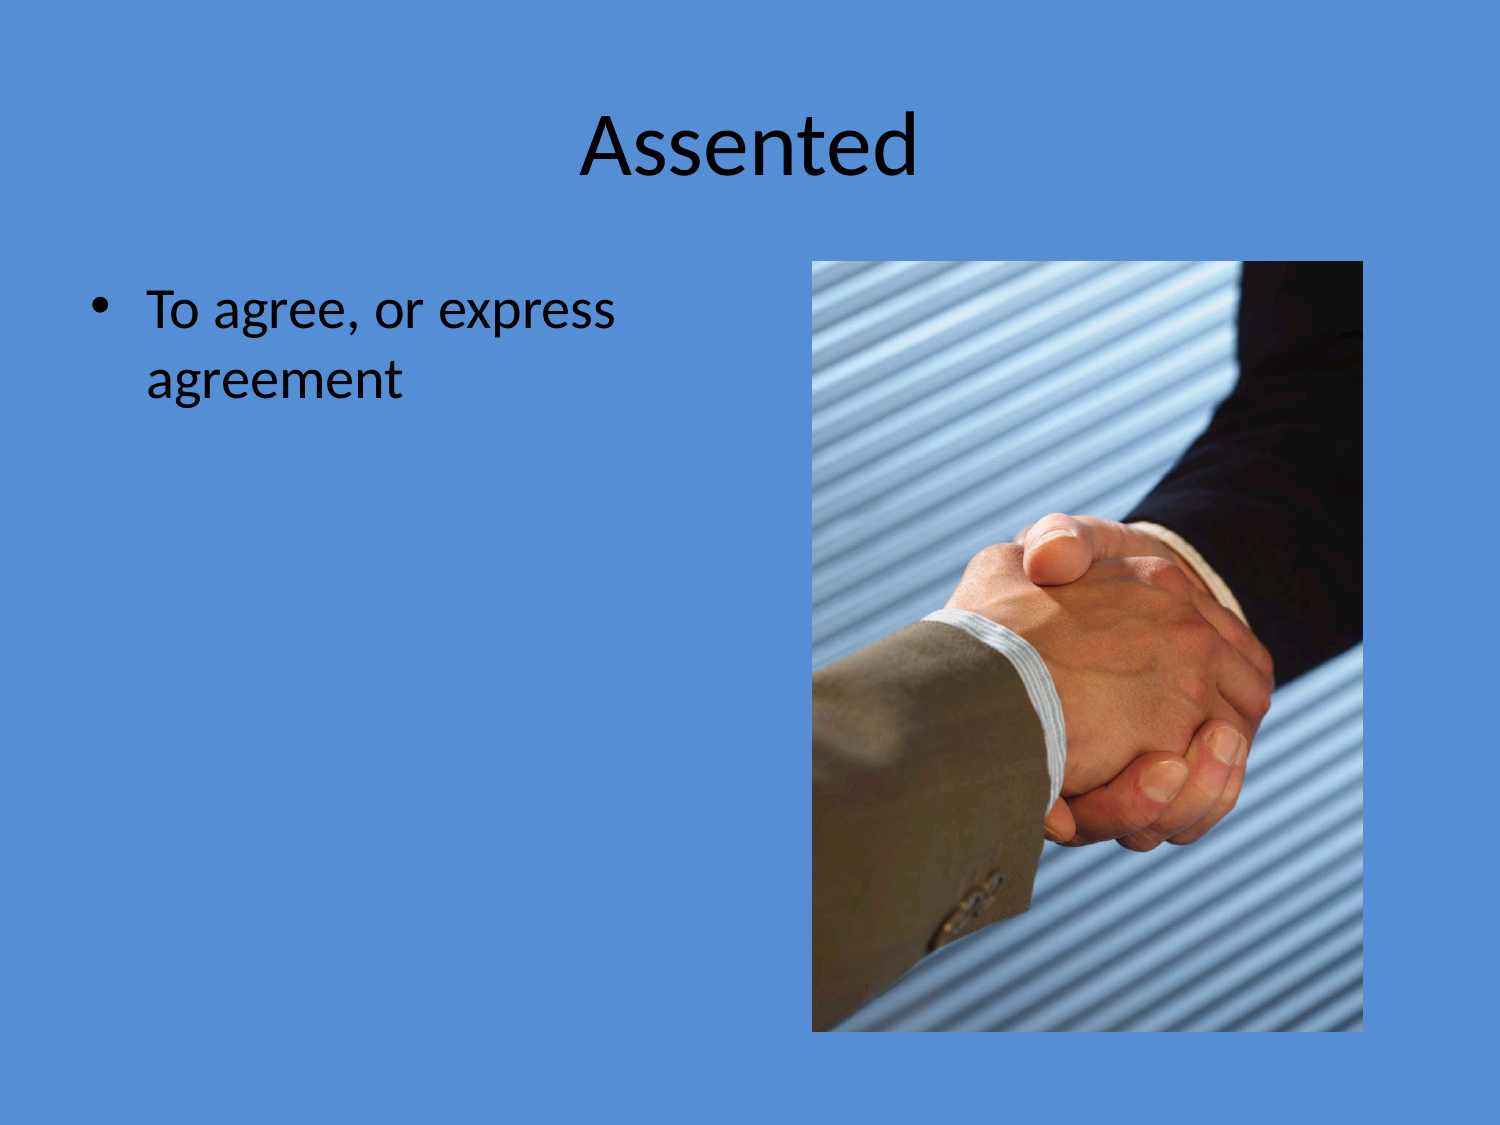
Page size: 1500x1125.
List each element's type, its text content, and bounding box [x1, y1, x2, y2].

title Assented [75, 45, 1425, 233]
picture [812, 261, 1363, 1032]
list To agree, or express agreement [75, 262, 738, 1005]
